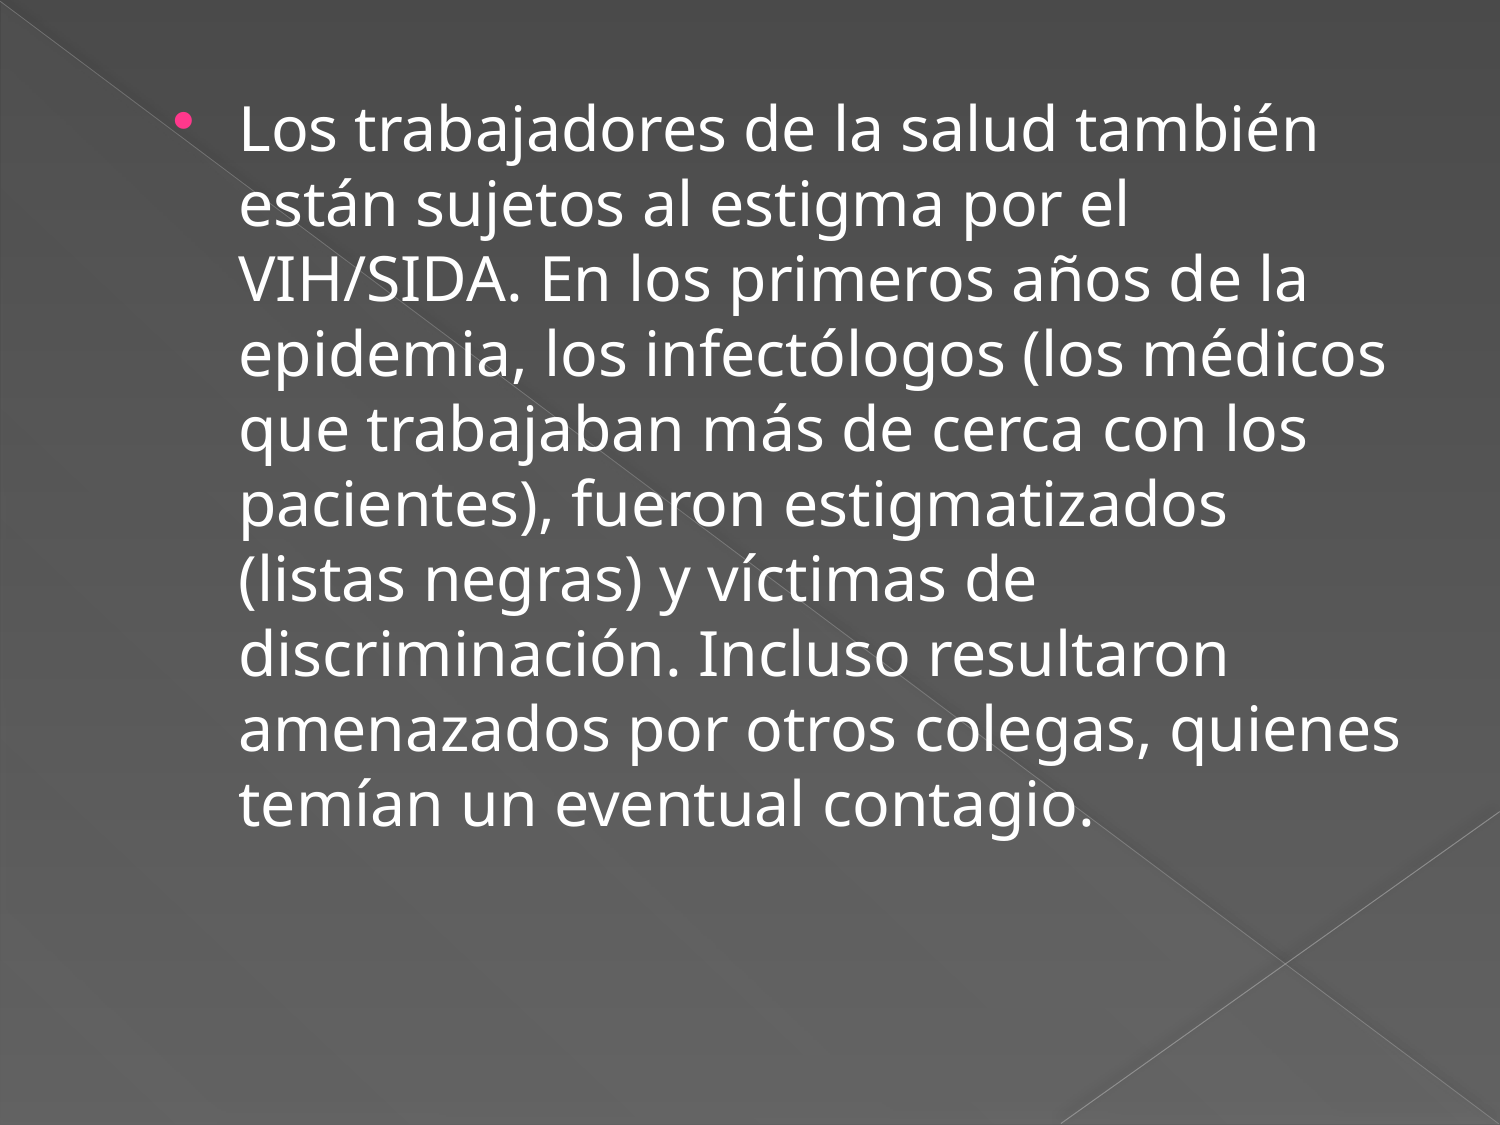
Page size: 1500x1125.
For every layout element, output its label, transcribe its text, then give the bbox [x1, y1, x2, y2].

list Los trabajadores de la salud también están sujetos al estigma por el VIH/SIDA. En los primeros años de la epidemia, los infectólogos (los médicos que trabajaban más de cerca con los pacientes), fueron estigmatizados (listas negras) y víctimas de discriminación. Incluso resultaron amenazados por otros colegas, quienes temían un eventual contagio. [150, 82, 1425, 1043]
